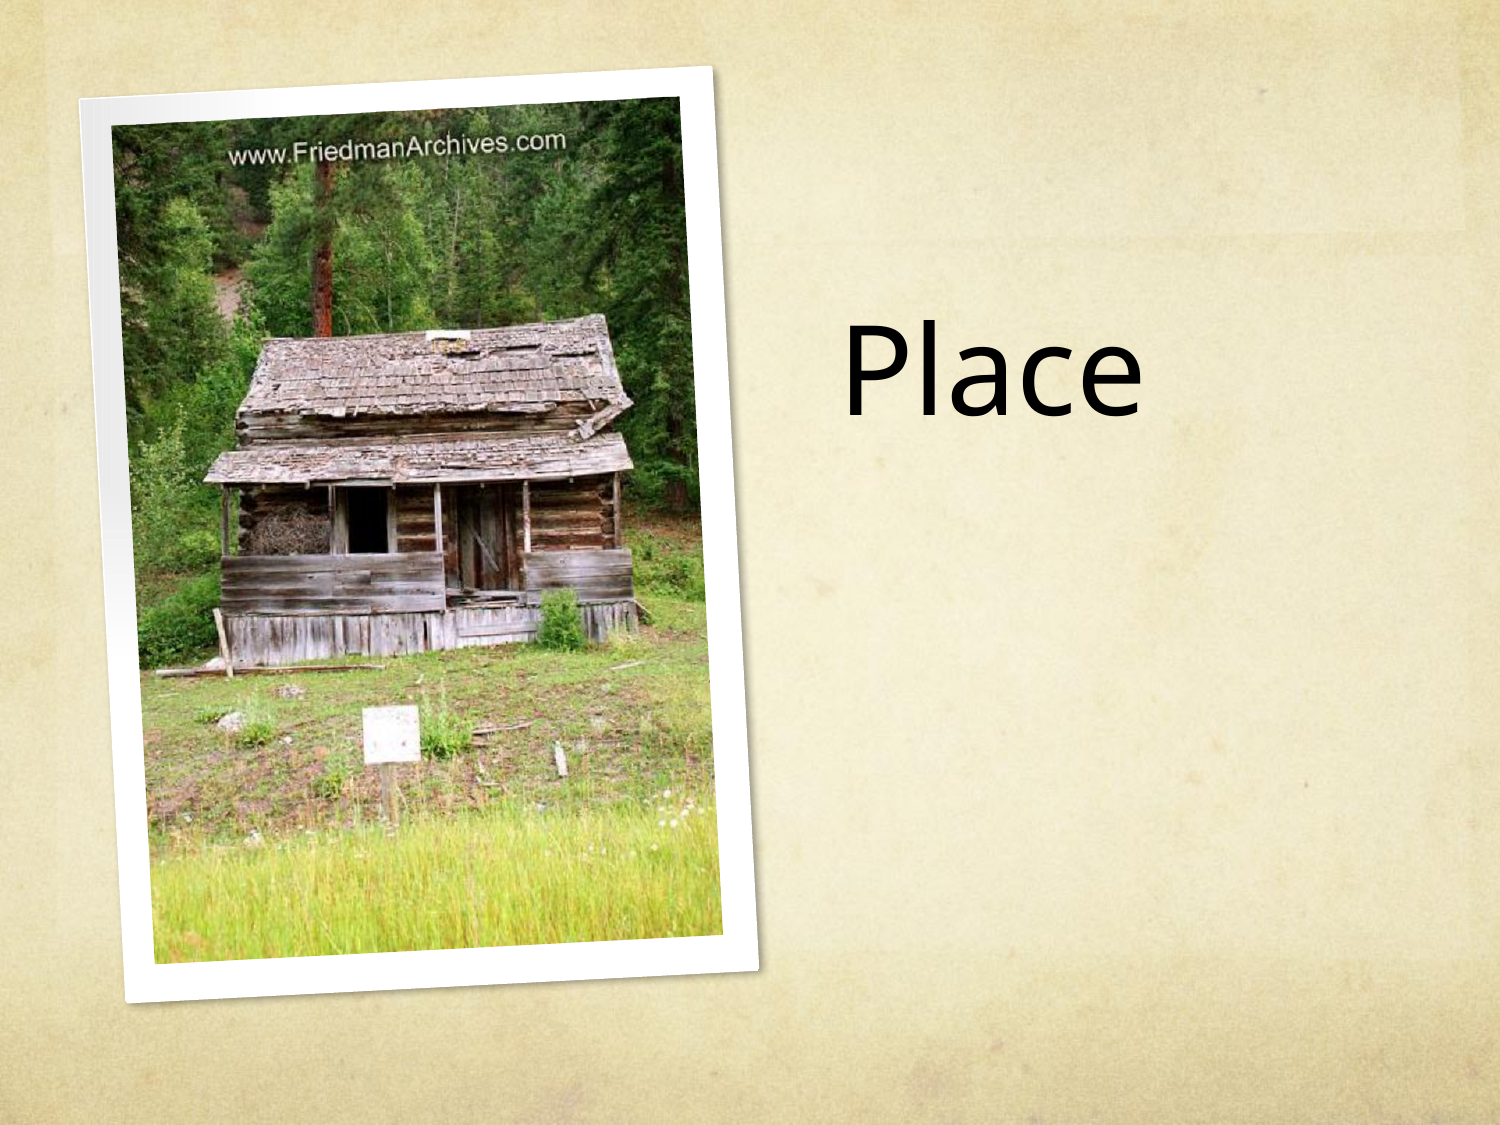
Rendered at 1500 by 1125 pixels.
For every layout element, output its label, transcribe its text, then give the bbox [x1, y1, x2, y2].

title Place [823, 249, 1409, 441]
picture [0, 0, 1500, 1125]
